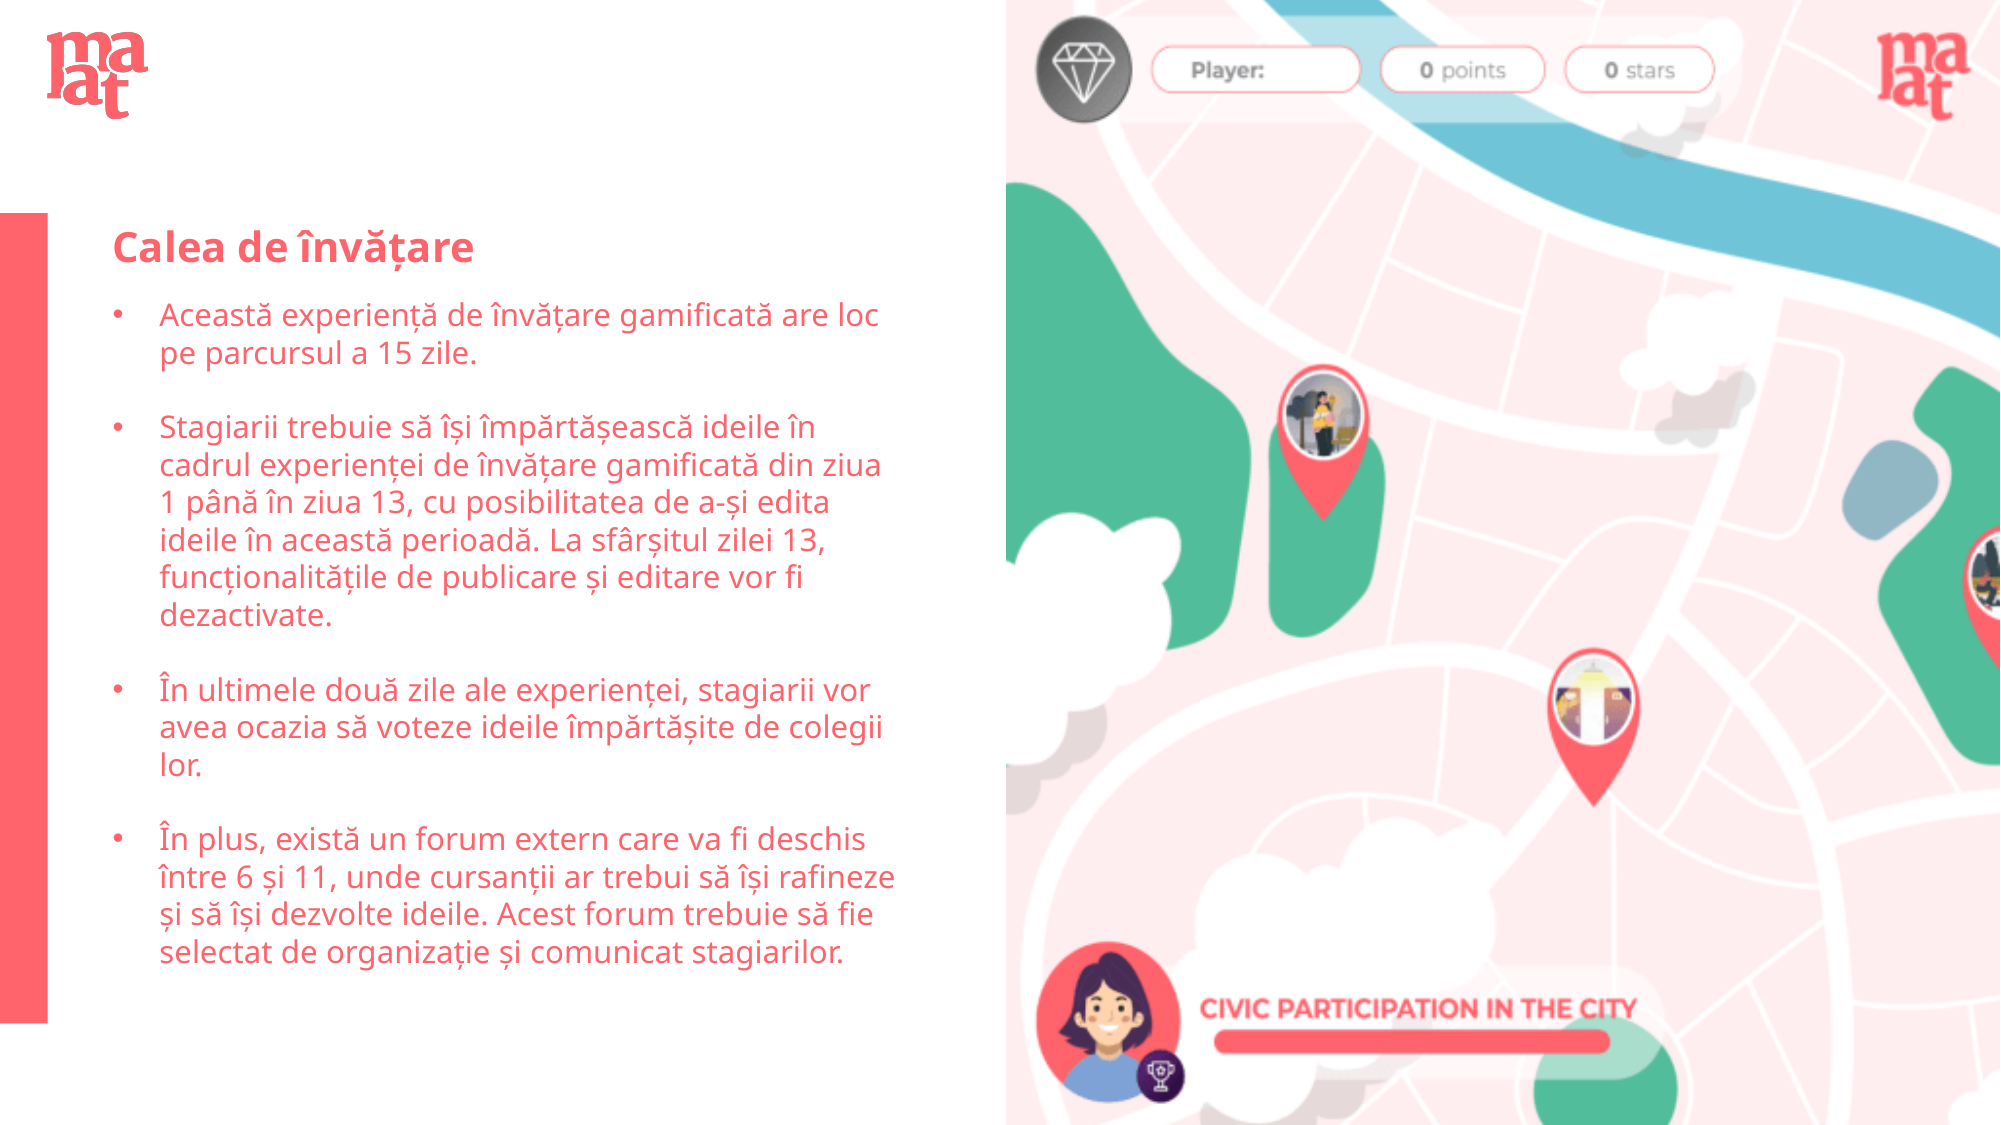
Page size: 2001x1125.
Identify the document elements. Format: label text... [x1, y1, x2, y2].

text_box Calea de învățare Această experiență de învățare gamificată are loc pe parcursul a 15 zile. Stagiarii trebuie să își împărtășească ideile în cadrul experienței de învățare gamificată din ziua 1 până în ziua 13, cu posibilitatea de a-și edita ideile în această perioadă. La sfârșitul zilei 13, funcționalitățile de publicare și editare vor fi dezactivate. În ultimele două zile ale experienței, stagiarii vor avea ocazia să voteze ideile împărtășite de colegii lor. În plus, există un forum extern care va fi deschis între 6 și 11, unde cursanții ar trebui să își rafineze și să își dezvolte ideile. Acest forum trebuie să fie selectat de organizație și comunicat stagiarilor. [97, 213, 922, 977]
picture [47, 32, 149, 120]
text_box [0, 212, 49, 1025]
picture [1005, 0, 2000, 1125]
